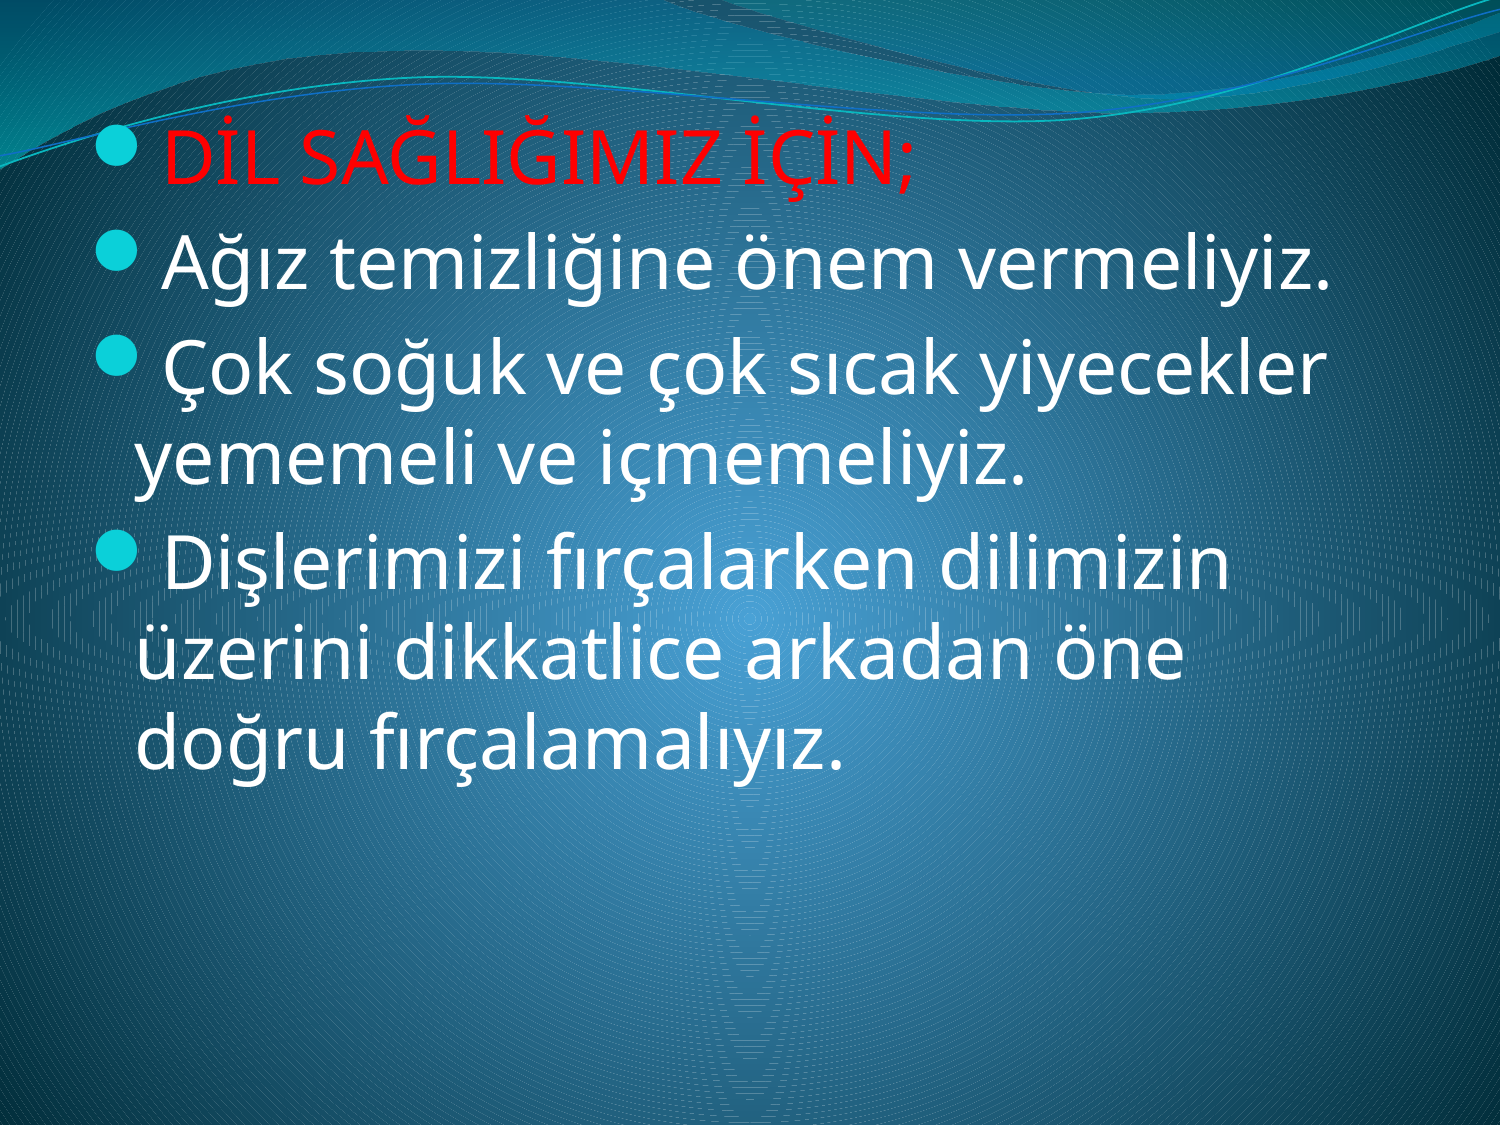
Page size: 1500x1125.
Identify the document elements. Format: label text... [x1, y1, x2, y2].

list DİL SAĞLIĞIMIZ İÇİN; Ağız temizliğine önem vermeliyiz. Çok soğuk ve çok sıcak yiyecekler yememeli ve içmemeliyiz. Dişlerimizi fırçalarken dilimizin üzerini dikkatlice arkadan öne doğru fırçalamalıyız. [75, 101, 1425, 1038]
